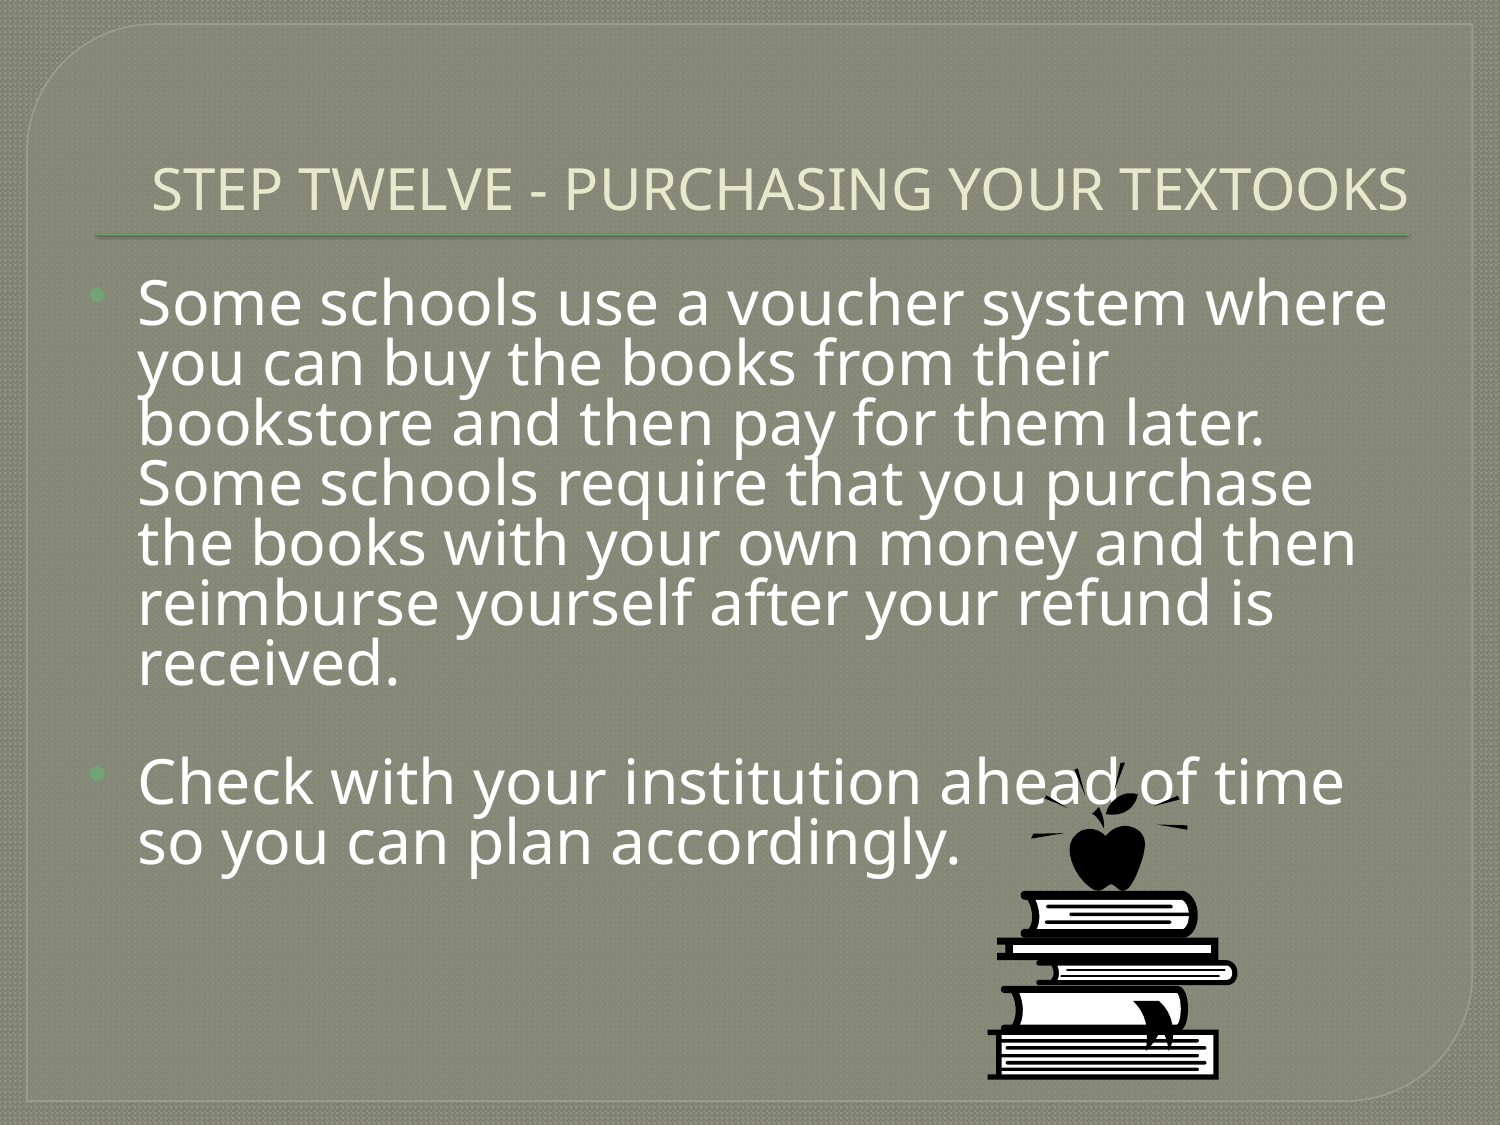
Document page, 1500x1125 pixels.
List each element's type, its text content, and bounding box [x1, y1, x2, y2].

picture [987, 762, 1238, 1080]
list Some schools use a voucher system where you can buy the books from their bookstore and then pay for them later. Some schools require that you purchase the books with your own money and then reimburse yourself after your refund is received. Check with your institution ahead of time so you can plan accordingly. [74, 269, 1426, 1013]
title STEP TWELVE - PURCHASING YOUR TEXTOOKS [75, 41, 1425, 230]
